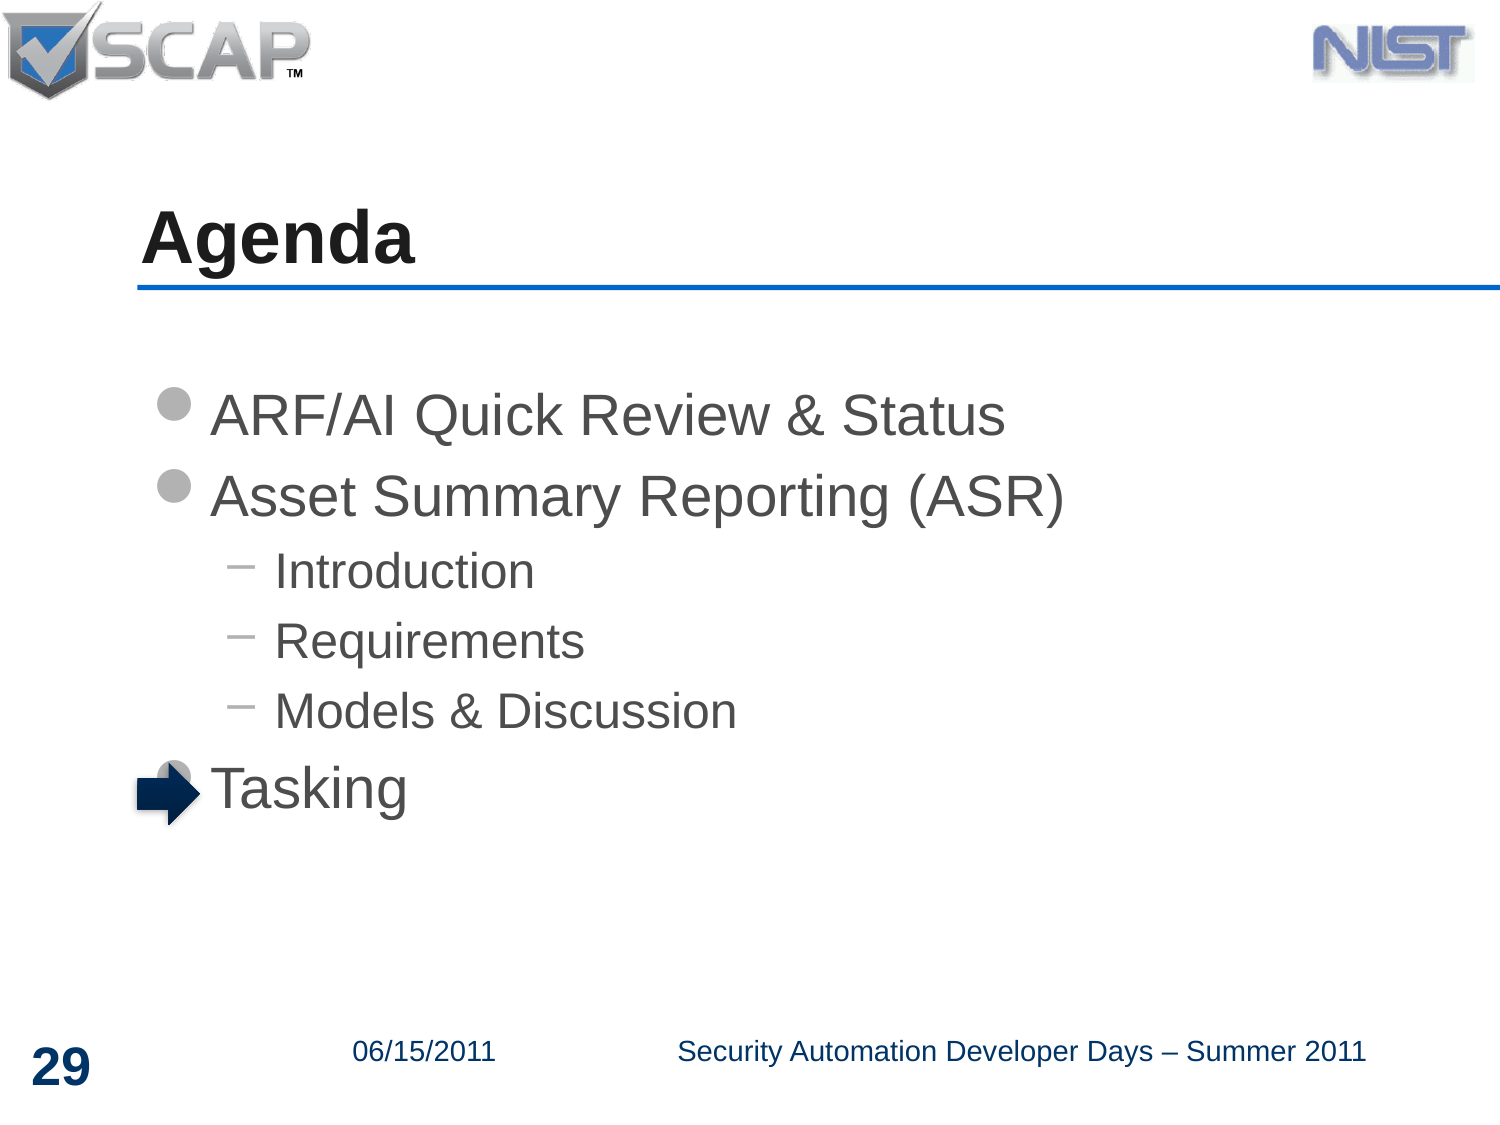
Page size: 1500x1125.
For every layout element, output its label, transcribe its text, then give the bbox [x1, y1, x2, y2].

picture [1312, 24, 1475, 83]
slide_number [337, 1025, 662, 1103]
list ARF/AI Quick Review & Status Asset Summary Reporting (ASR) Introduction Requirements Models & Discussion Tasking [137, 287, 1400, 1026]
slide_number 29 [13, 1023, 111, 1105]
picture [0, 0, 313, 103]
footer Security Automation Developer Days – Summer 2011 [662, 1025, 1426, 1103]
text_box [137, 762, 200, 825]
title Agenda [124, 99, 1426, 288]
